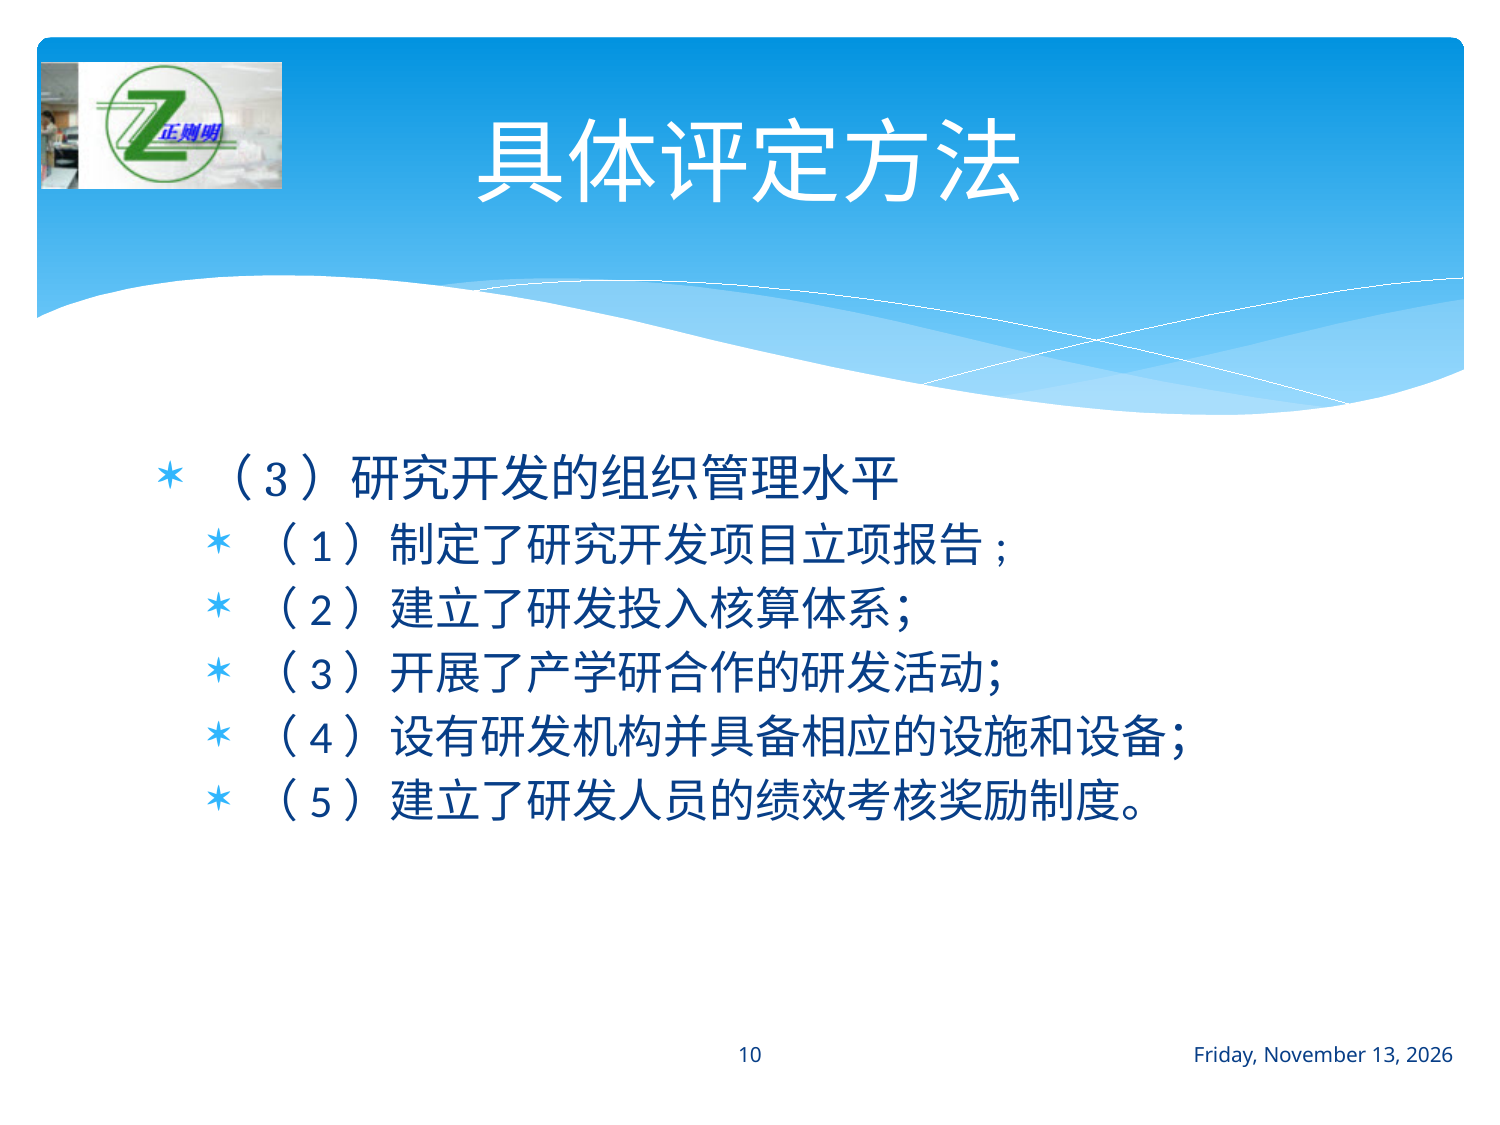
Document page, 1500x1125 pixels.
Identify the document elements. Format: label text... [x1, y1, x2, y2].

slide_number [847, 1025, 1469, 1086]
picture [41, 63, 75, 189]
title 具体评定方法 [75, 55, 1425, 261]
list （3）研究开发的组织管理水平 （1）制定了研究开发项目立项报告; （2）建立了研发投入核算体系； （3）开展了产学研合作的研发活动； （4）设有研发机构并具备相应的设施和设备； （5）建立了研发人员的绩效考核奖励制度。 [143, 438, 1359, 1005]
slide_number 10 [654, 1025, 846, 1086]
